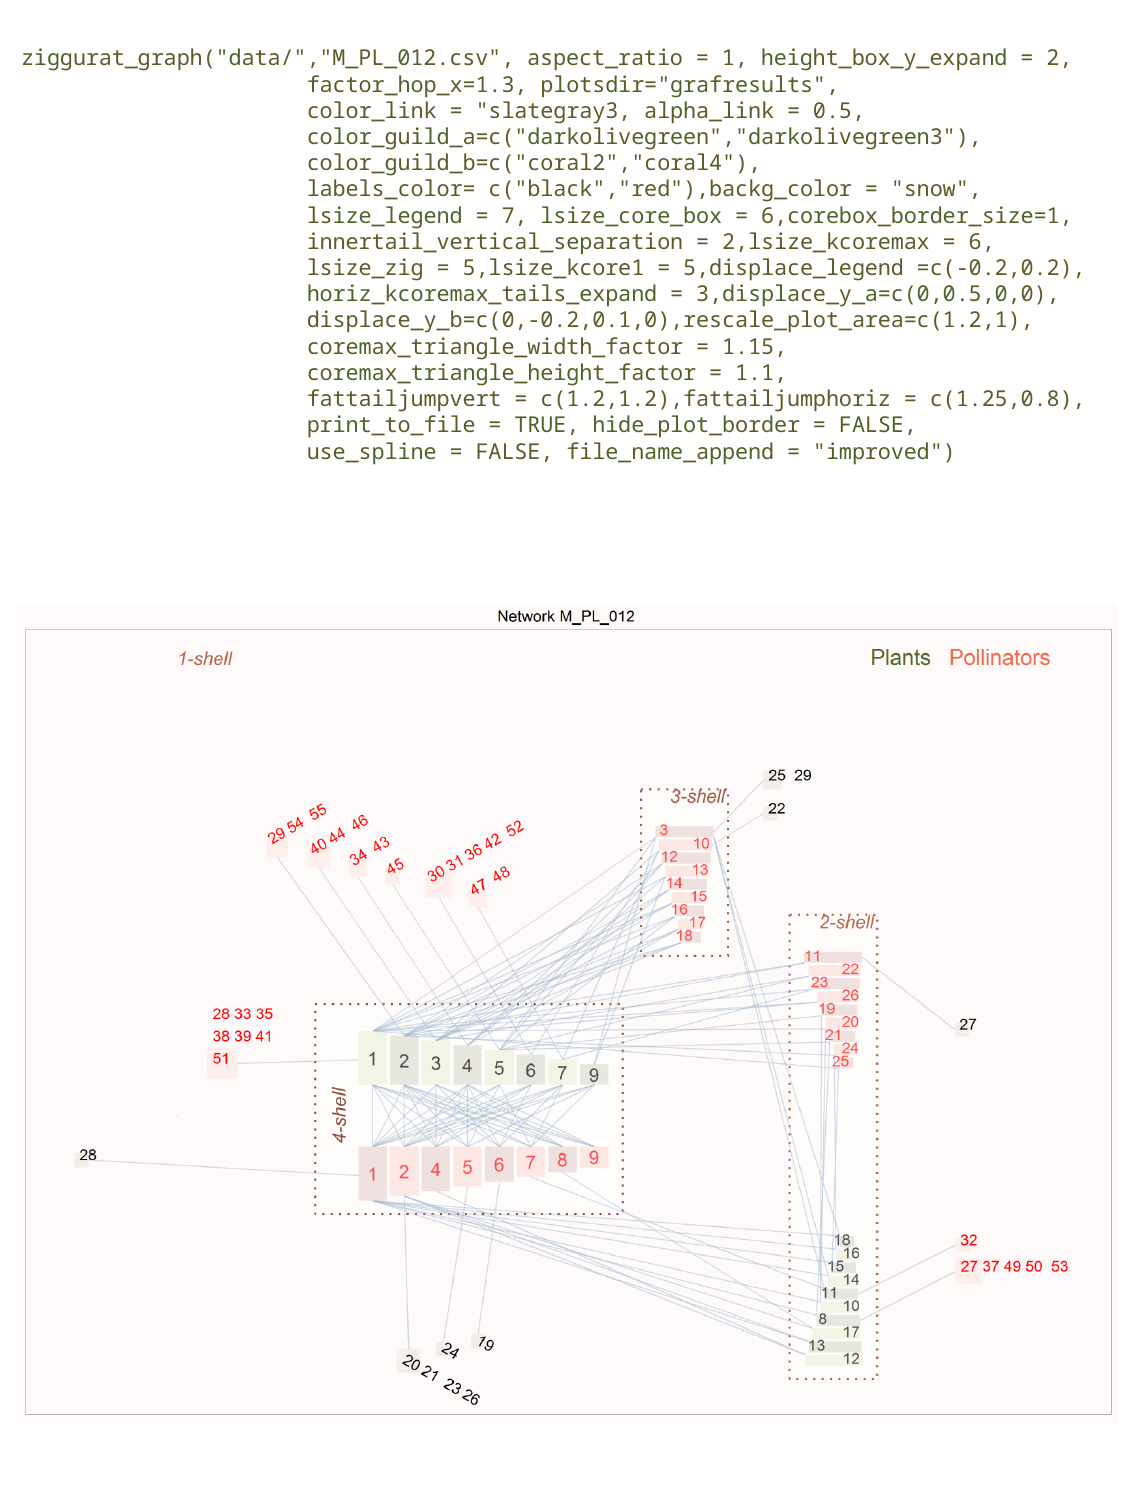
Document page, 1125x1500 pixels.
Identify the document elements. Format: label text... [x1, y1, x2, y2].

picture [14, 580, 1118, 1448]
picture [22, 40, 1118, 290]
text_box ziggurat_graph("data/","M_PL_012.csv", aspect_ratio = 1, height_box_y_expand = 2, factor_hop_x=1.3, plotsdir="grafresults", color_link = "slategray3, alpha_link = 0.5, color_guild_a=c("darkolivegreen","darkolivegreen3"), color_guild_b=c("coral2","coral4"), labels_color= c("black","red"),backg_color = "snow", lsize_legend = 7, lsize_core_box = 6,corebox_border_size=1, innertail_vertical_separation = 2,lsize_kcoremax = 6, lsize_zig = 5,lsize_kcore1 = 5,displace_legend =c(-0.2,0.2), horiz_kcoremax_tails_expand = 3,displace_y_a=c(0,0.5,0,0), displace_y_b=c(0,-0.2,0.1,0),rescale_plot_area=c(1.2,1), coremax_triangle_width_factor = 1.15, coremax_triangle_height_factor = 1.1, fattailjumpvert = c(1.2,1.2),fattailjumphoriz = c(1.25,0.8), print_to_file = TRUE, hide_plot_border = FALSE, use_spline = FALSE, file_name_append = "improved") [4, 39, 1125, 469]
